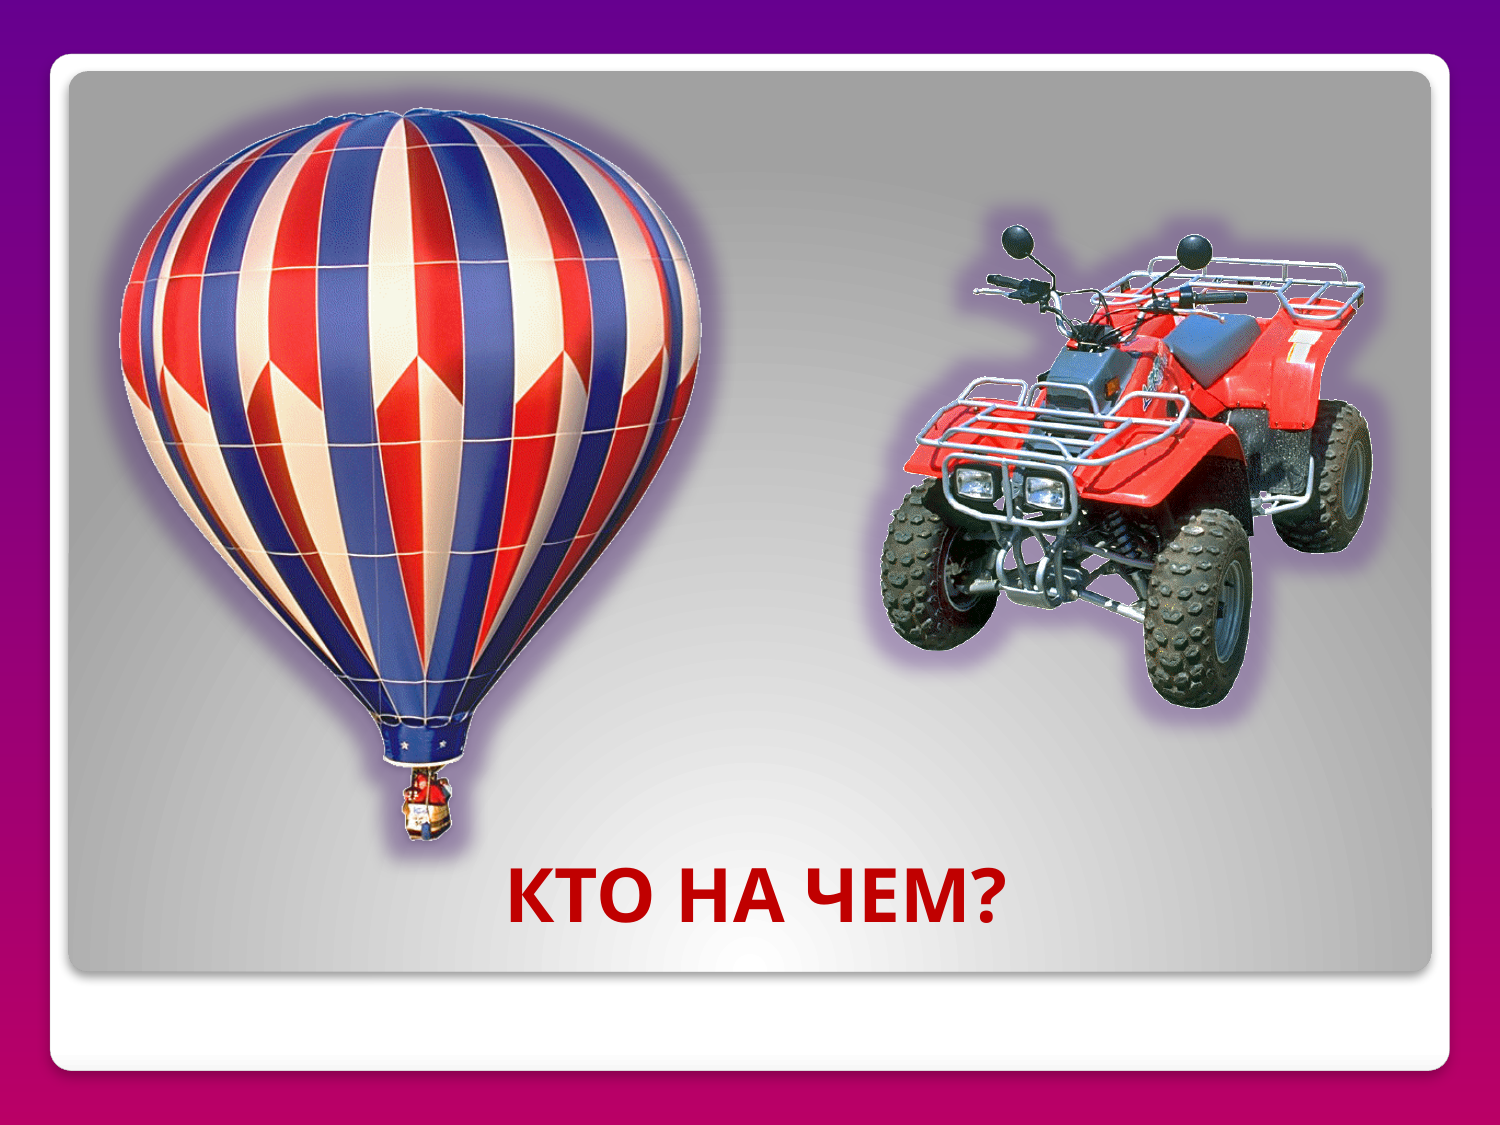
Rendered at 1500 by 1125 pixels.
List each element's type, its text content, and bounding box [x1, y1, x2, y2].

list КТО НА ЧЕМ? [116, 831, 1380, 973]
picture [116, 105, 704, 843]
picture [878, 222, 1375, 710]
